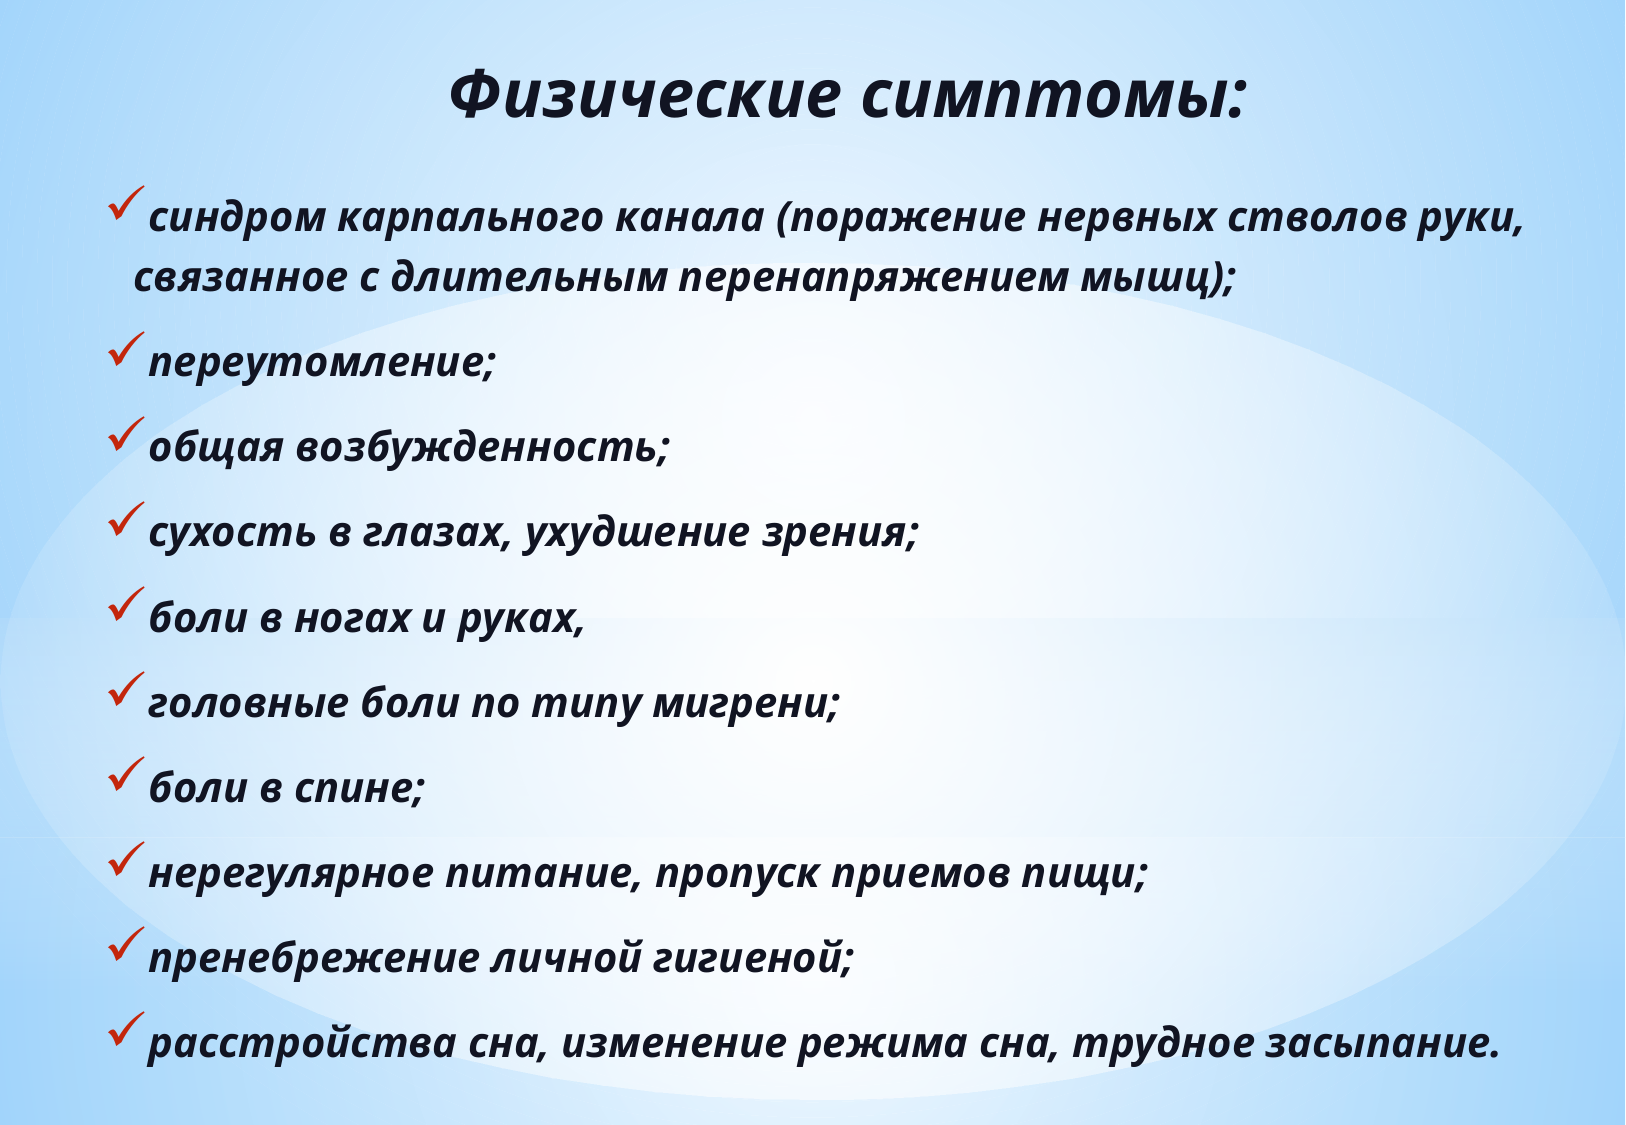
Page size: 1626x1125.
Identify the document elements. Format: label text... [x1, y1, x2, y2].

list синдром карпального канала (поражение нервных стволов руки, связанное с длительным перенапряжением мышц); переутомление; общая возбужденность; сухость в глазах, ухудшение зрения; боли в ногах и руках, головные боли по типу мигрени; боли в спине; нерегулярное питание, пропуск приемов пищи; пренебрежение личной гигиеной; расстройства сна, изменение режима сна, трудное засыпание. [81, 172, 1544, 1012]
title Физические симптомы: [139, 42, 1557, 149]
